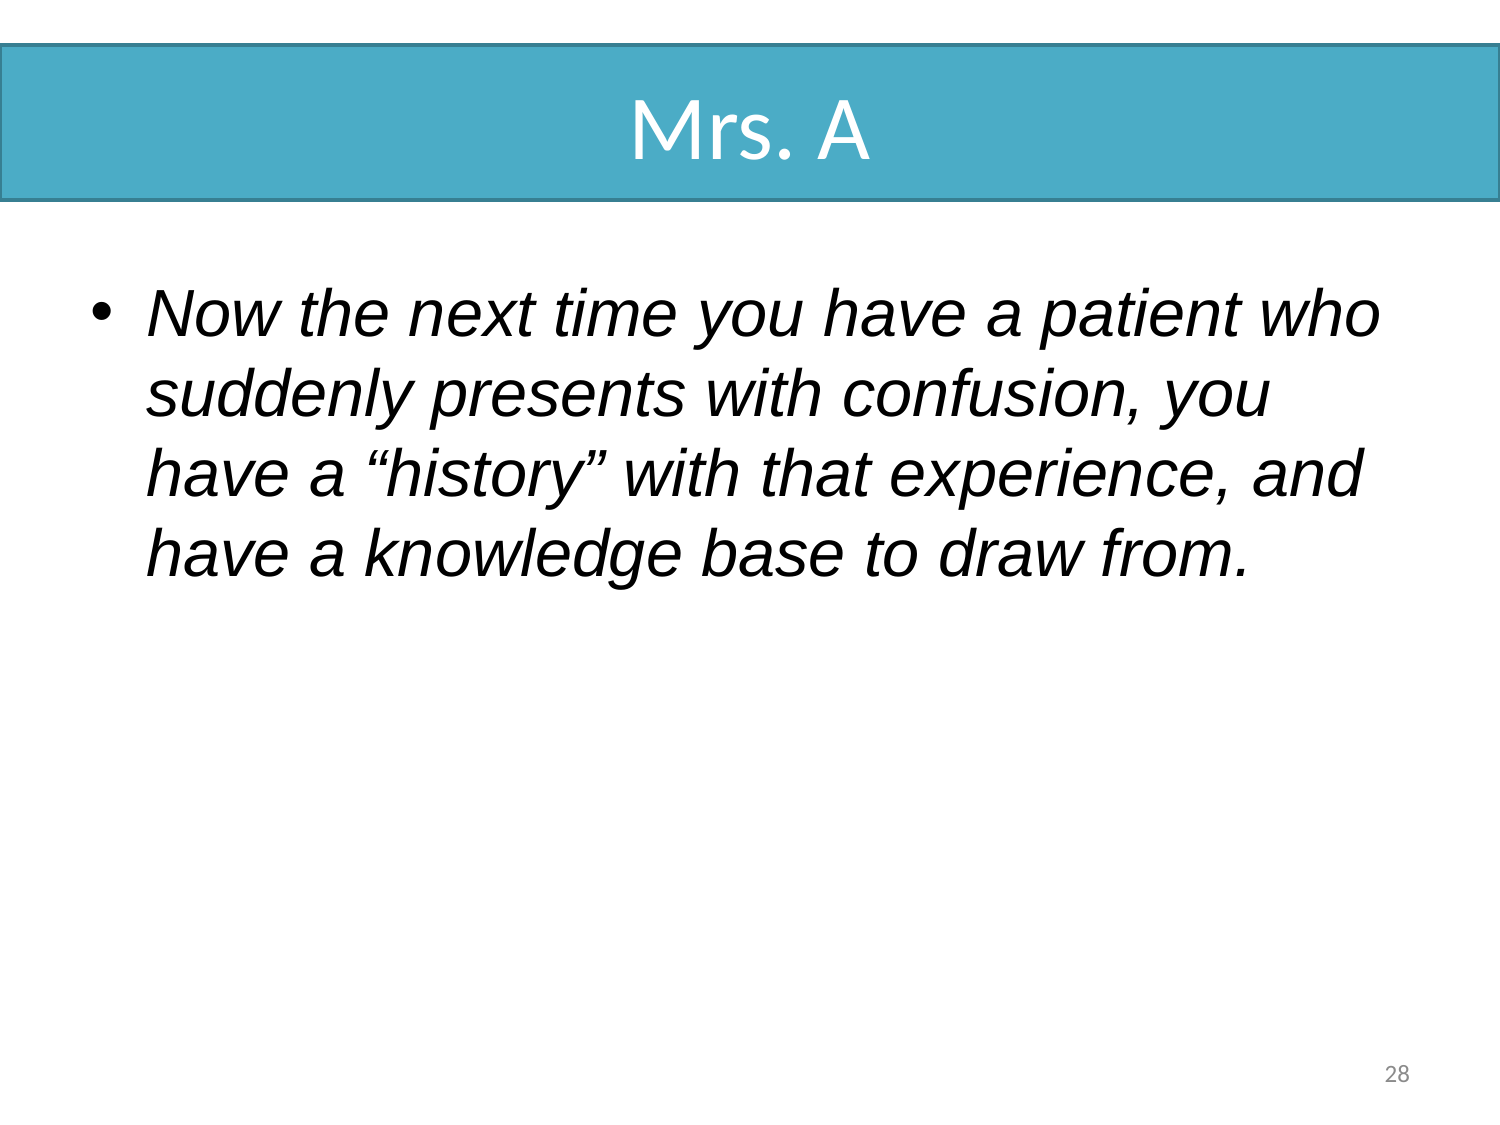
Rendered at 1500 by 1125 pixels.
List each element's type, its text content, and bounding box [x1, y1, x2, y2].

slide_number 28 [1074, 1042, 1425, 1103]
title Mrs. A [0, 43, 1500, 202]
list Now the next time you have a patient who suddenly presents with confusion, you have a “history” with that experience, and have a knowledge base to draw from. [75, 262, 1425, 1005]
